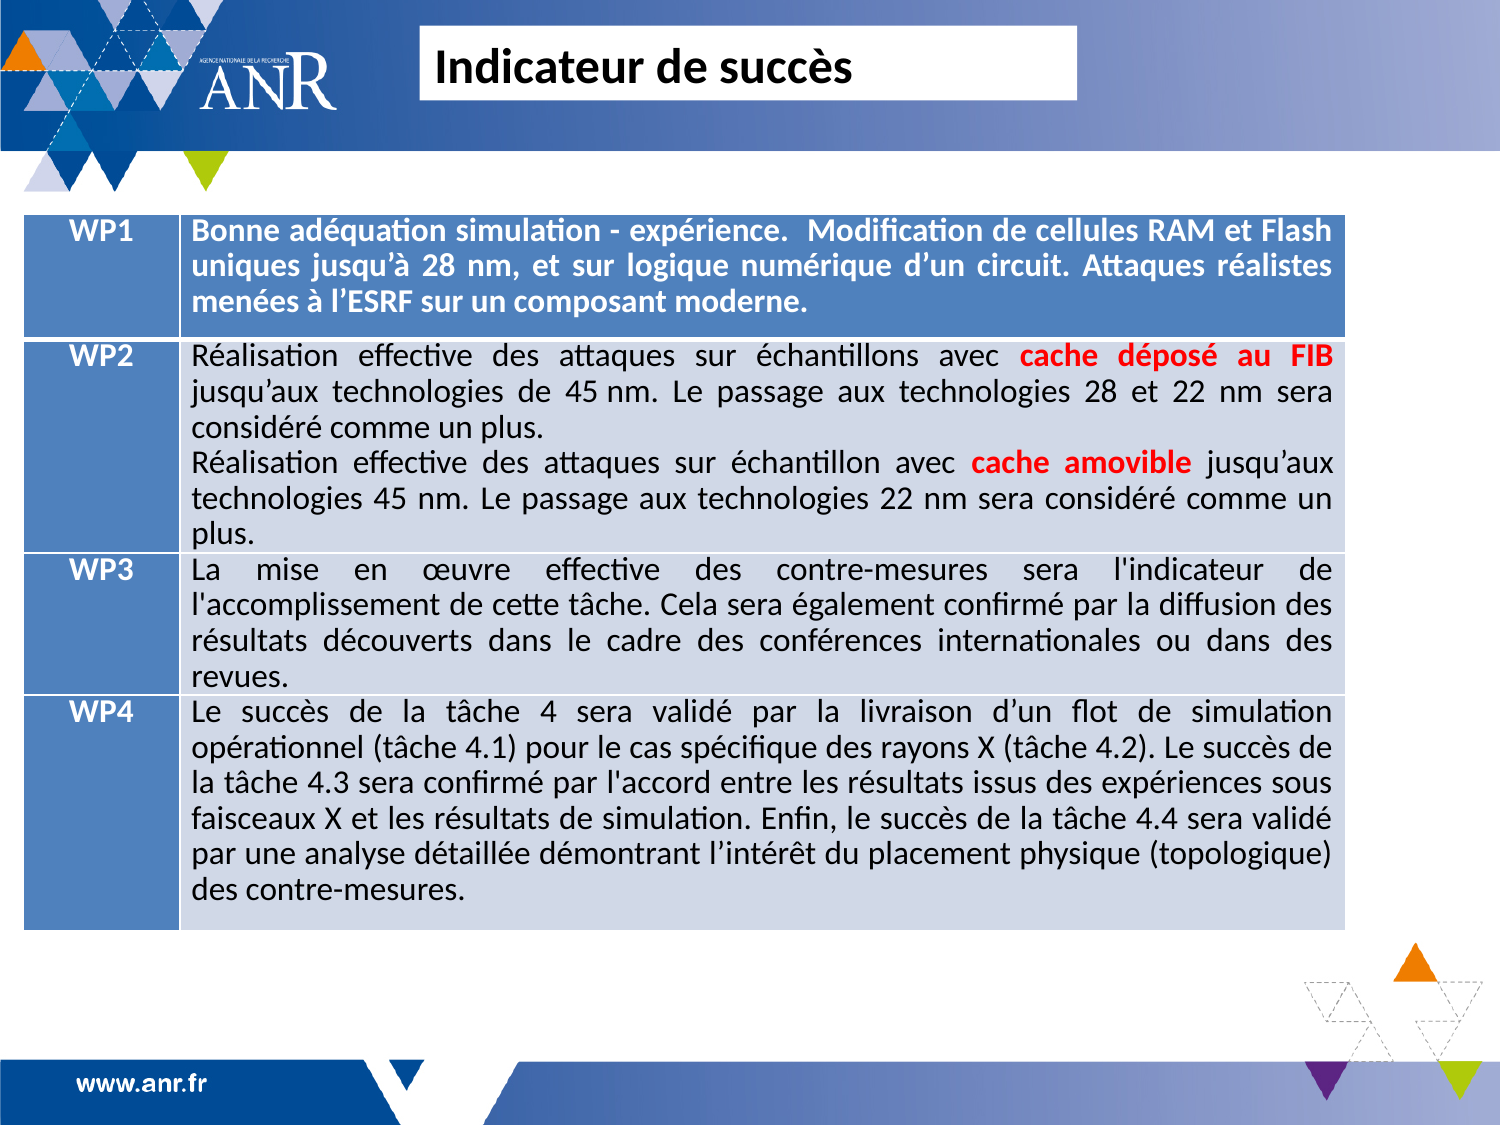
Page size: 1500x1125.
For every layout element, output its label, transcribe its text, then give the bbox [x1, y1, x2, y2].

table_cell Réalisation effective des attaques sur échantillons avec cache déposé au FIB jusqu’aux technologies de 45 nm. Le passage aux technologies 28 et 22 nm sera considéré comme un plus. Réalisation effective des attaques sur échantillon avec cache amovible jusqu’aux technologies 45 nm. Le passage aux technologies 22 nm sera considéré comme un plus. [181, 342, 1345, 552]
table_header Bonne adéquation simulation - expérience. Modification de cellules RAM et Flash uniques jusqu’à 28 nm, et sur logique numérique d’un circuit. Attaques réalistes menées à l’ESRF sur un composant moderne. [181, 215, 1345, 337]
picture [0, 0, 1500, 1125]
table_cell WP3 [24, 554, 179, 694]
table_cell La mise en œuvre effective des contre-mesures sera l'indicateur de l'accomplissement de cette tâche. Cela sera également confirmé par la diffusion des résultats découverts dans le cadre des conférences internationales ou dans des revues. [181, 554, 1345, 694]
table_cell WP2 [24, 342, 179, 552]
text_box Indicateur de succès [419, 25, 1078, 101]
table_cell Le succès de la tâche 4 sera validé par la livraison d’un flot de simulation opérationnel (tâche 4.1) pour le cas spécifique des rayons X (tâche 4.2). Le succès de la tâche 4.3 sera confirmé par l'accord entre les résultats issus des expériences sous faisceaux X et les résultats de simulation. Enfin, le succès de la tâche 4.4 sera validé par une analyse détaillée démontrant l’intérêt du placement physique (topologique) des contre-mesures. [181, 696, 1345, 930]
table_header WP1 [24, 215, 179, 337]
table_cell WP4 [24, 696, 179, 930]
